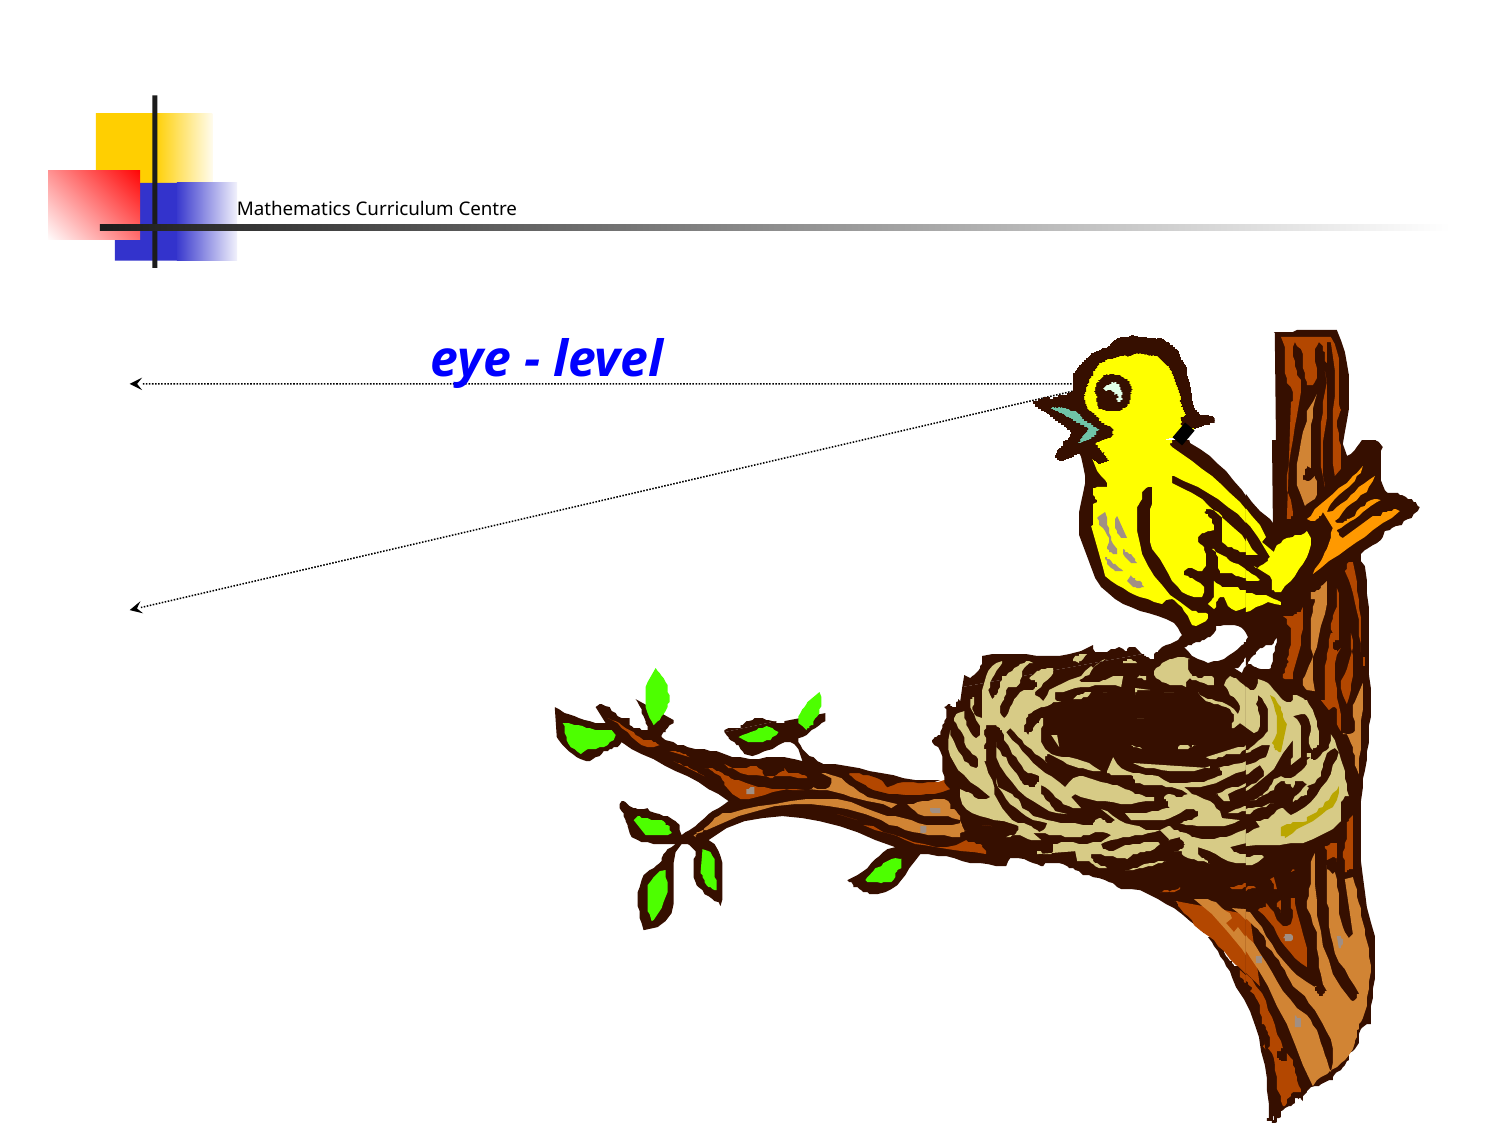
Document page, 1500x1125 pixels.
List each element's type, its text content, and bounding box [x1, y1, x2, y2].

text_box [129, 601, 144, 614]
text_box [129, 377, 143, 391]
text_box eye - level [416, 319, 519, 394]
picture [524, 256, 1500, 1125]
